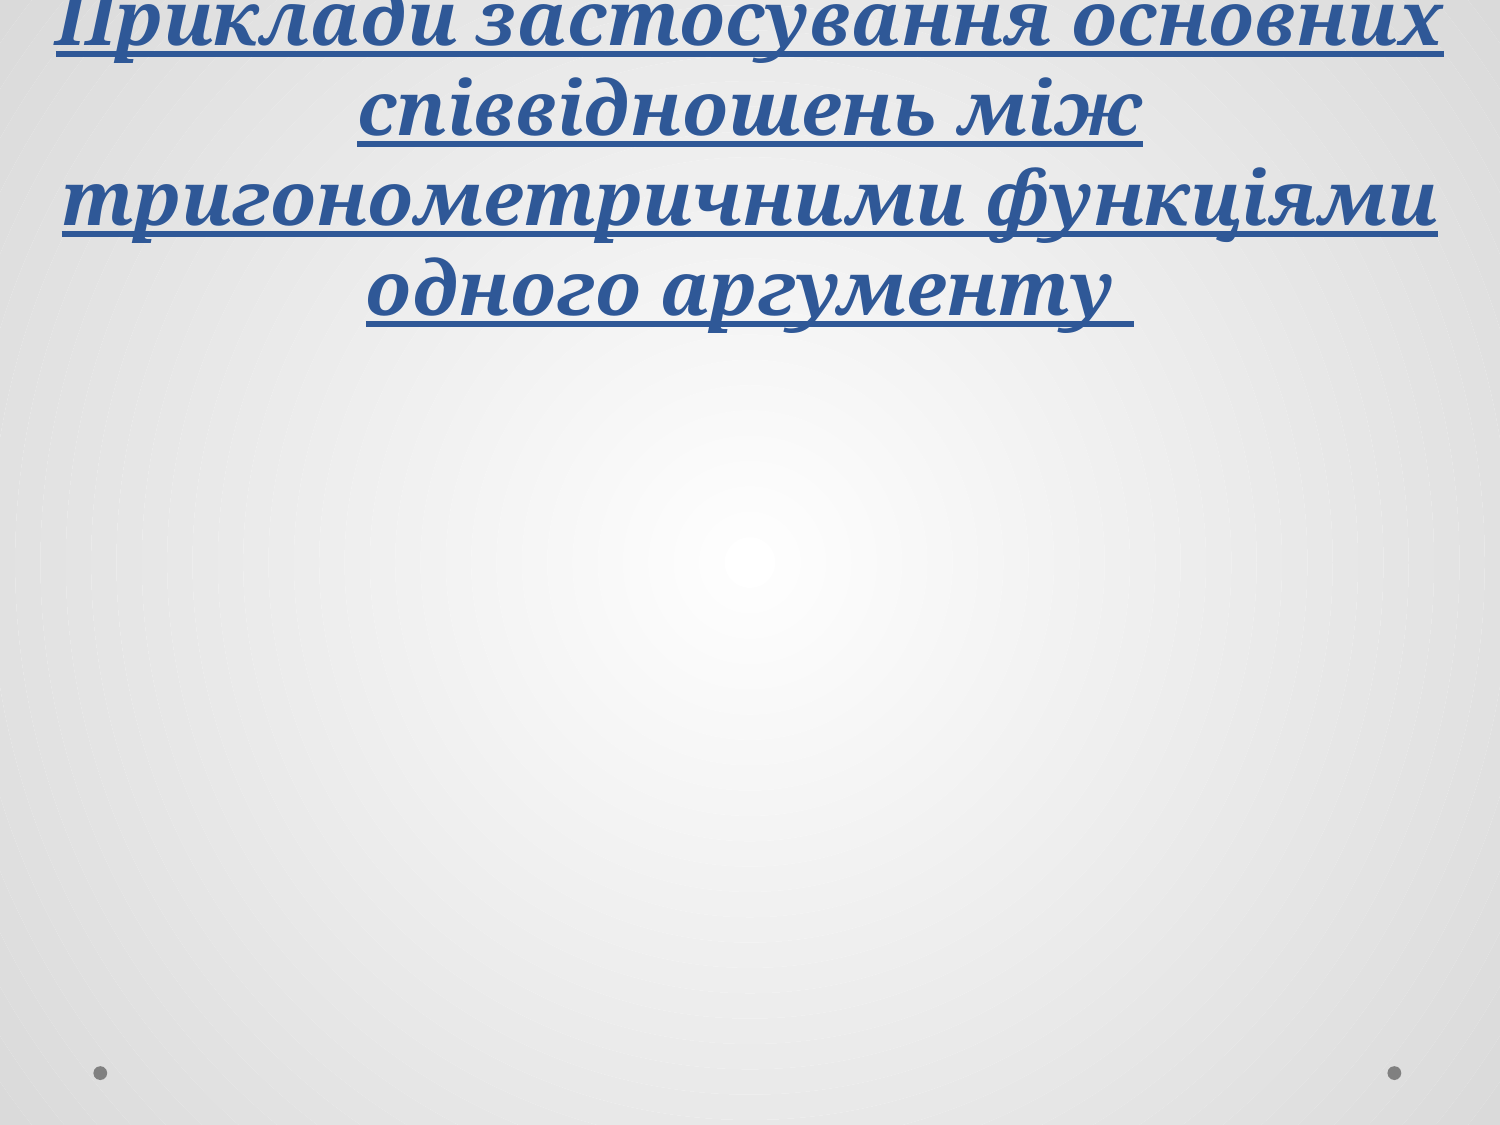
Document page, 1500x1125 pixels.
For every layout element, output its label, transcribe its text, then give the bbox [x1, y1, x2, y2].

title Приклади застосування основних співвідношень між тригонометричними функціями одного аргументу [0, 30, 1500, 339]
